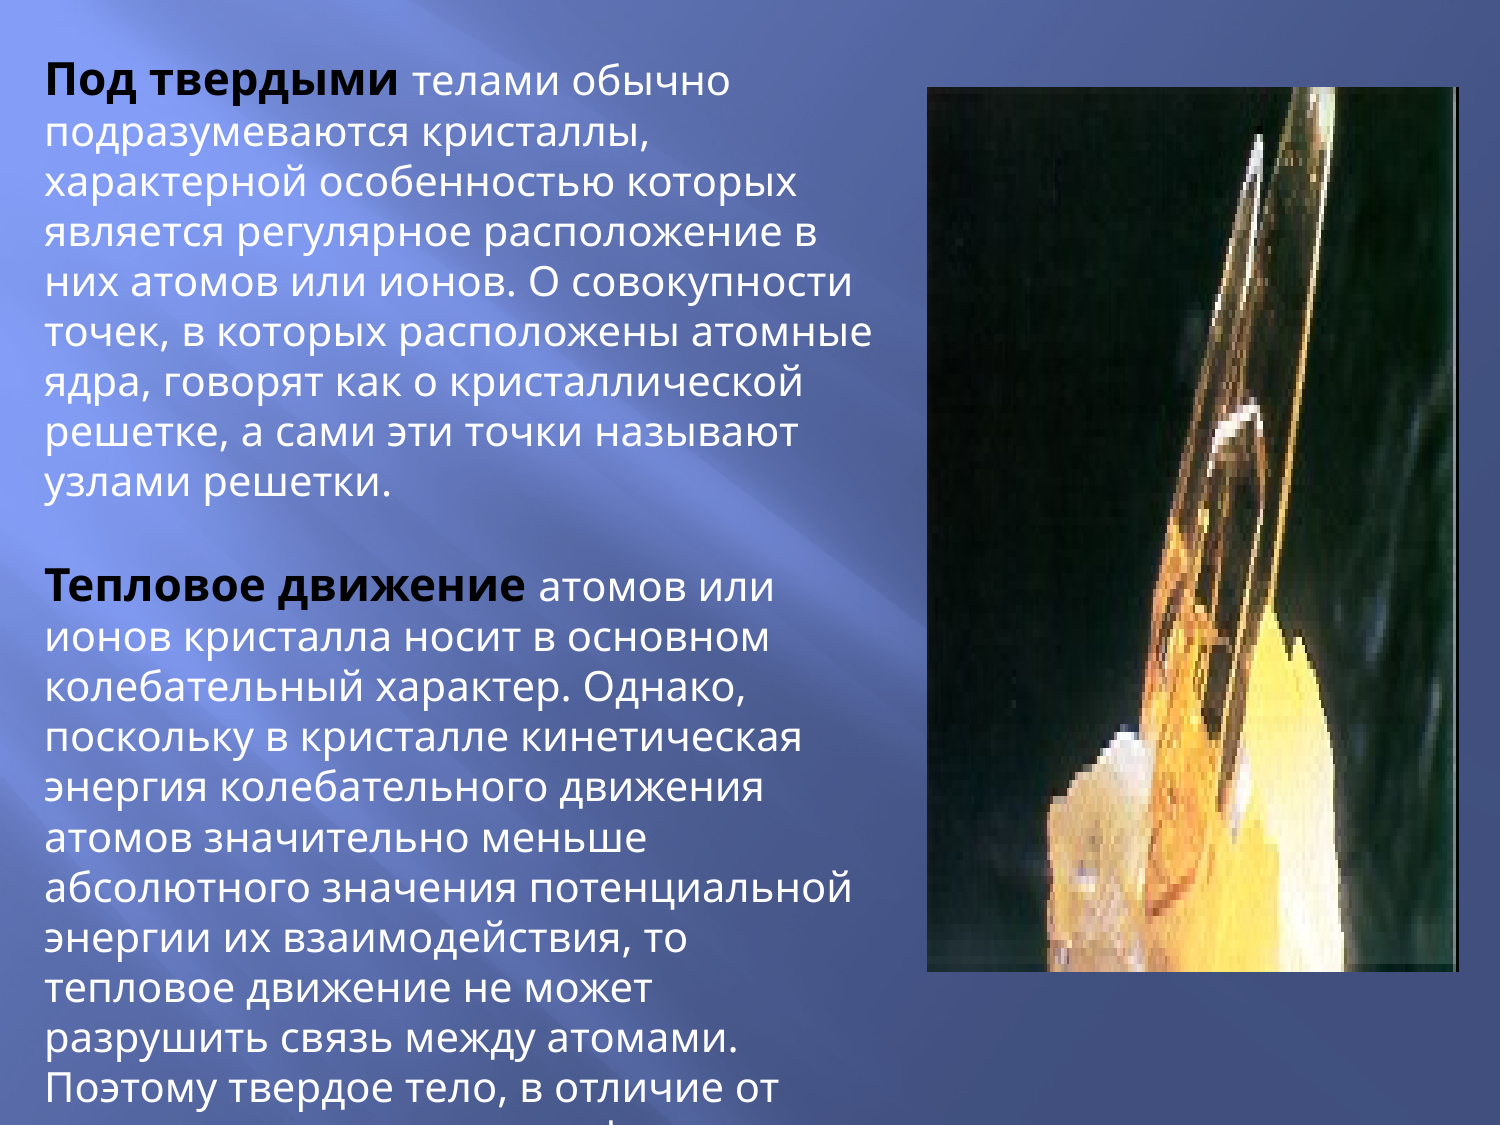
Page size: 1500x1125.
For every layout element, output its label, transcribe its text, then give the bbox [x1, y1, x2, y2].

picture [926, 87, 1459, 973]
text_box Под твердыми телами обычно подразумеваются кристаллы, характерной особенностью которых является регулярное расположение в них атомов или ионов. О совокупности точек, в которых расположены атомные ядра, говорят как о кристаллической решетке, а сами эти точки называют узлами решетки. Тепловое движение атомов или ионов кристалла носит в основном колебательный характер. Однако, поскольку в кристалле кинетическая энергия колебательного движения атомов значительно меньше абсолютного значения потенциальной энергии их взаимодействия, то тепловое движение не может разрушить связь между атомами. Поэтому твердое тело, в отличие от жидкости, сохраняет свою форму и обладает большой механической прочностью. [29, 42, 892, 1125]
